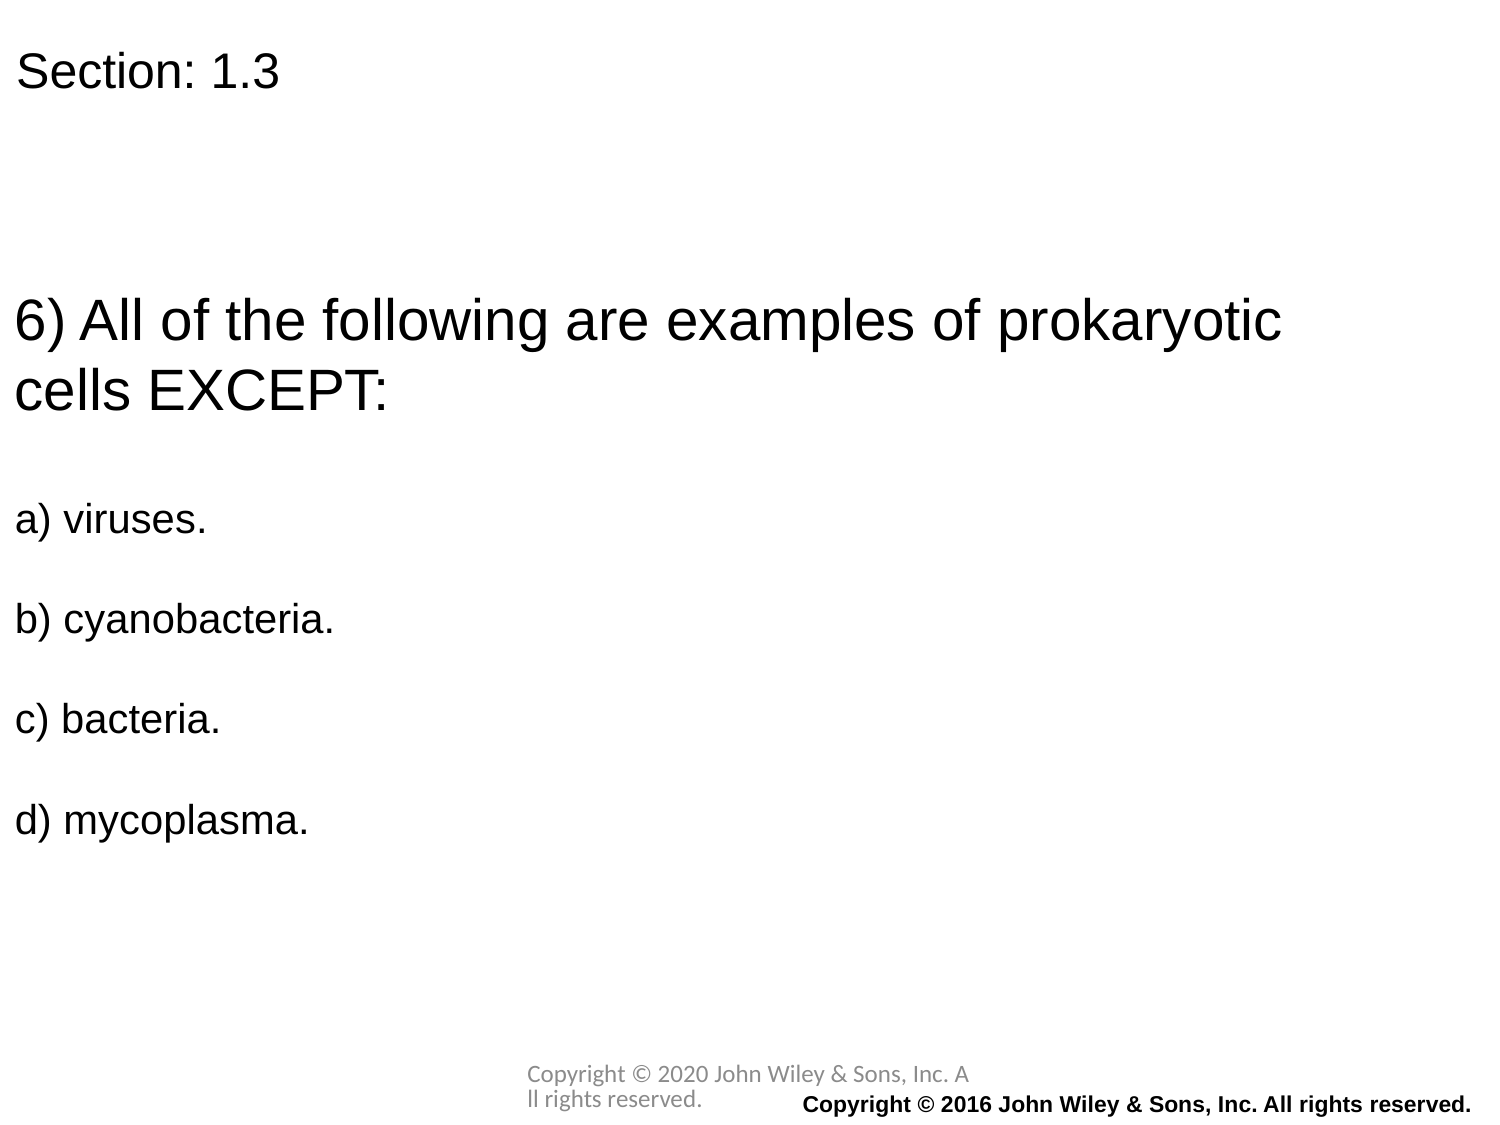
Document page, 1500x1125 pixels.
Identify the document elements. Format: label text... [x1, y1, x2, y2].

text_box Copyright © 2016 John Wiley & Sons, Inc. All rights reserved. [512, 1065, 1488, 1125]
text_box Section: 1.3 [1, 31, 296, 166]
text_box 6) All of the following are examples of prokaryotic cells EXCEPT: a) viruses. b) cyanobacteria. c) bacteria. d) mycoplasma. [0, 274, 1375, 850]
footer Copyright © 2020 John Wiley & Sons, Inc. All rights reserved. [512, 1042, 988, 1103]
